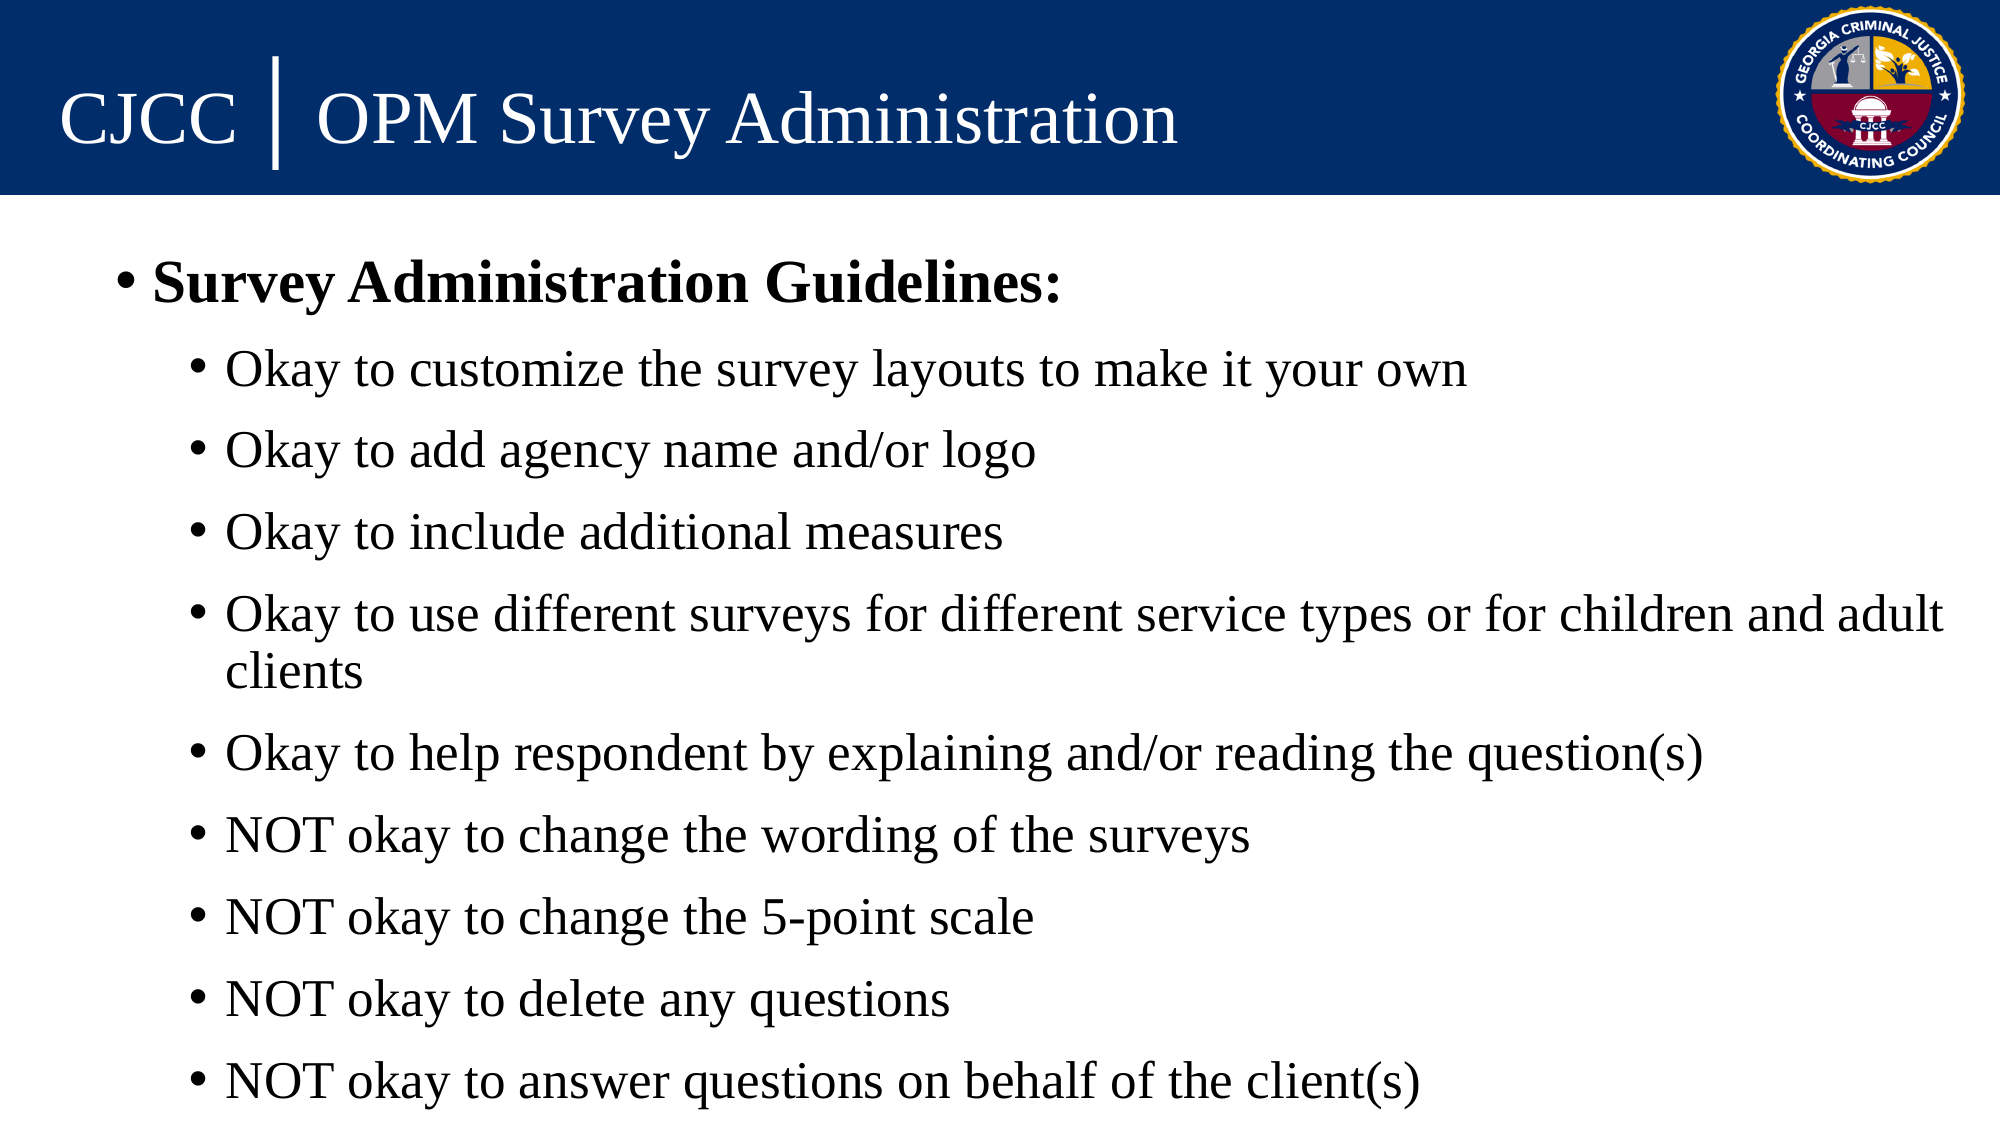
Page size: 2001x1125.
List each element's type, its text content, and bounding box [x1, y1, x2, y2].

list Survey Administration Guidelines: Okay to customize the survey layouts to make it your own Okay to add agency name and/or logo Okay to include additional measures Okay to use different surveys for different service types or for children and adult clients Okay to help respondent by explaining and/or reading the question(s) NOT okay to change the wording of the surveys NOT okay to change the 5-point scale NOT okay to delete any questions NOT okay to answer questions on behalf of the client(s) [100, 242, 1969, 1125]
text_box [0, 0, 1740, 195]
picture [1740, 0, 2000, 195]
text_box CJCC | OPM Survey Administration [44, 10, 1740, 176]
